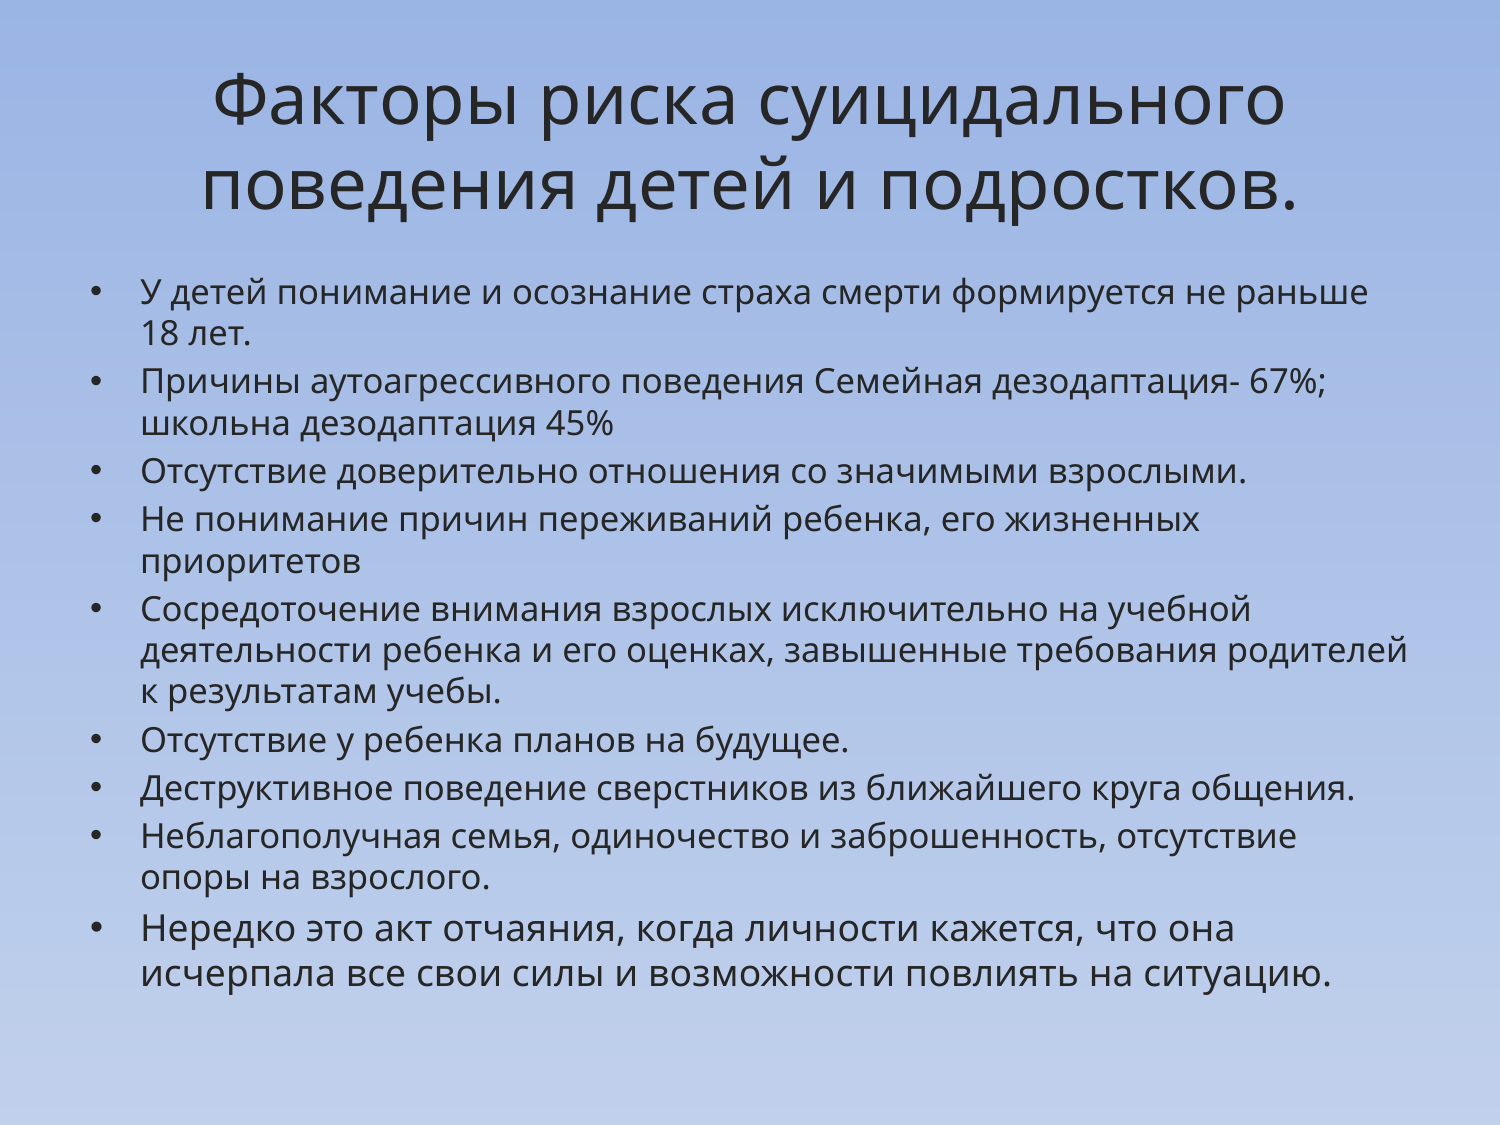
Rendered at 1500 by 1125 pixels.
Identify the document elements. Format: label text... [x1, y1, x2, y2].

list У детей понимание и осознание страха смерти формируется не раньше 18 лет. Причины аутоагрессивного поведения Семейная дезодаптация- 67%; школьна дезодаптация 45% Отсутствие доверительно отношения со значимыми взрослыми. Не понимание причин переживаний ребенка, его жизненных приоритетов Сосредоточение внимания взрослых исключительно на учебной деятельности ребенка и его оценках, завышенные требования родителей к результатам учебы. Отсутствие у ребенка планов на будущее. Деструктивное поведение сверстников из ближайшего круга общения. Неблагополучная семья, одиночество и заброшенность, отсутствие опоры на взрослого. Нередко это акт отчаяния, когда личности кажется, что она исчерпала все свои силы и возможности повлиять на ситуацию. [75, 262, 1425, 1005]
title Факторы риска суицидального поведения детей и подростков. [75, 45, 1425, 233]
